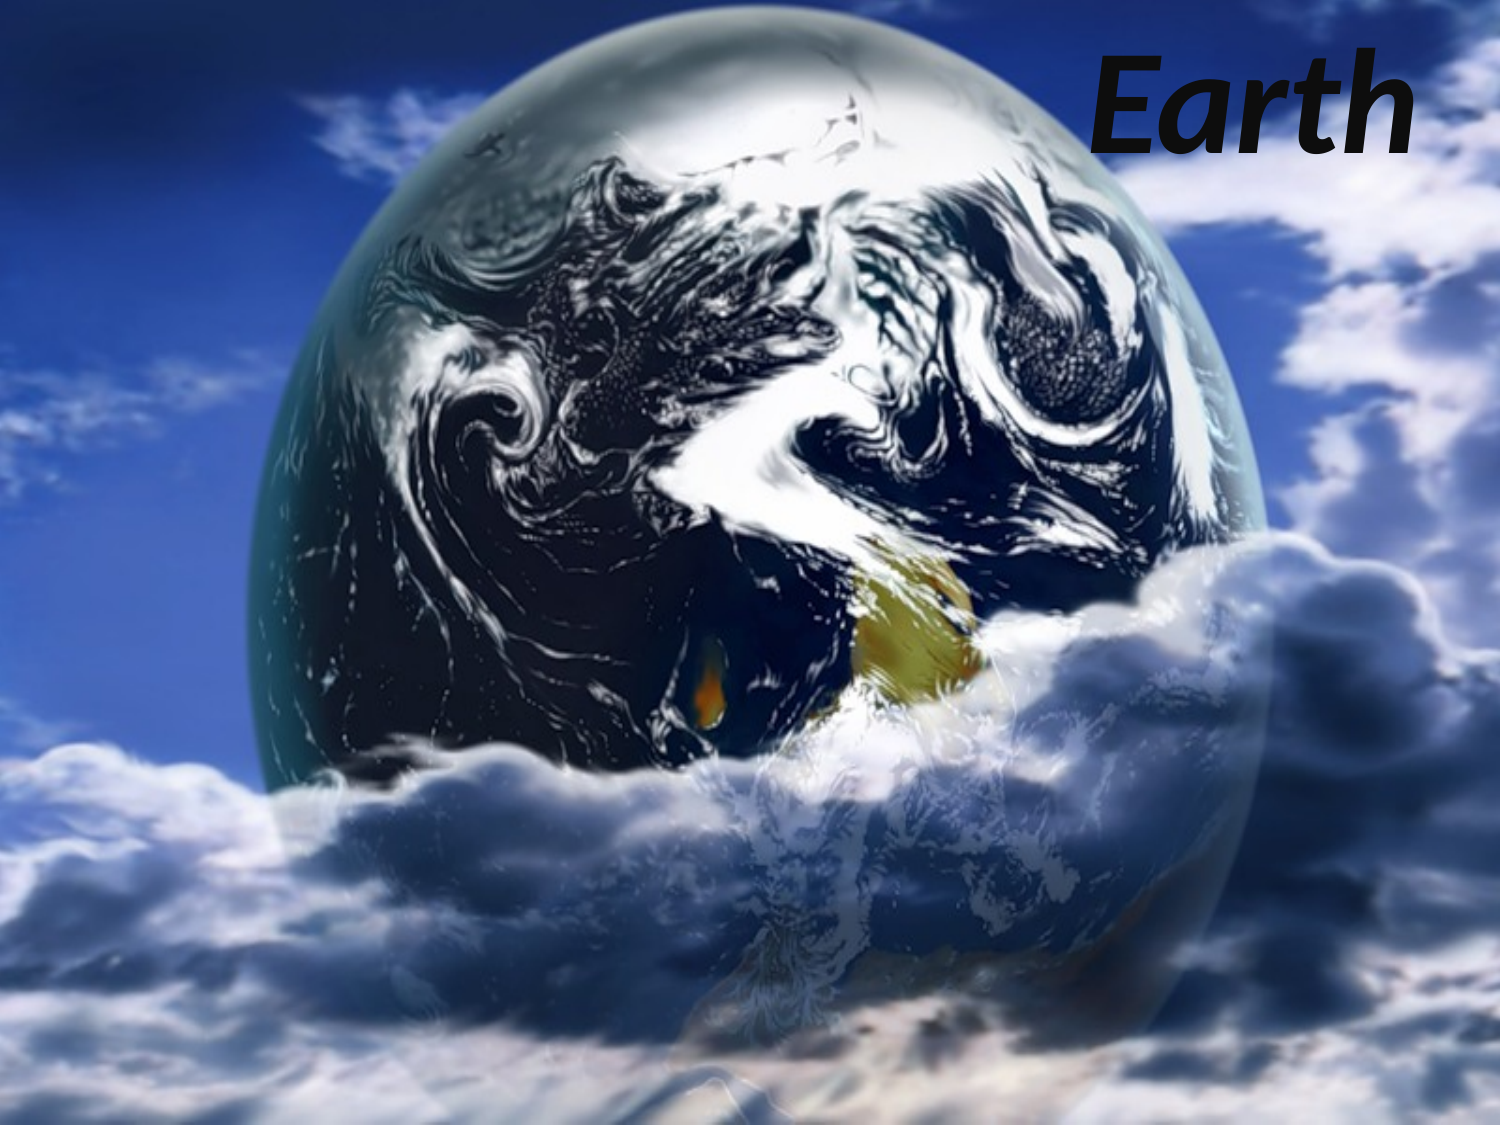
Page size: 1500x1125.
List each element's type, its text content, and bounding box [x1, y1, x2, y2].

title Earth [1006, 0, 1500, 188]
picture [0, 0, 1500, 1125]
